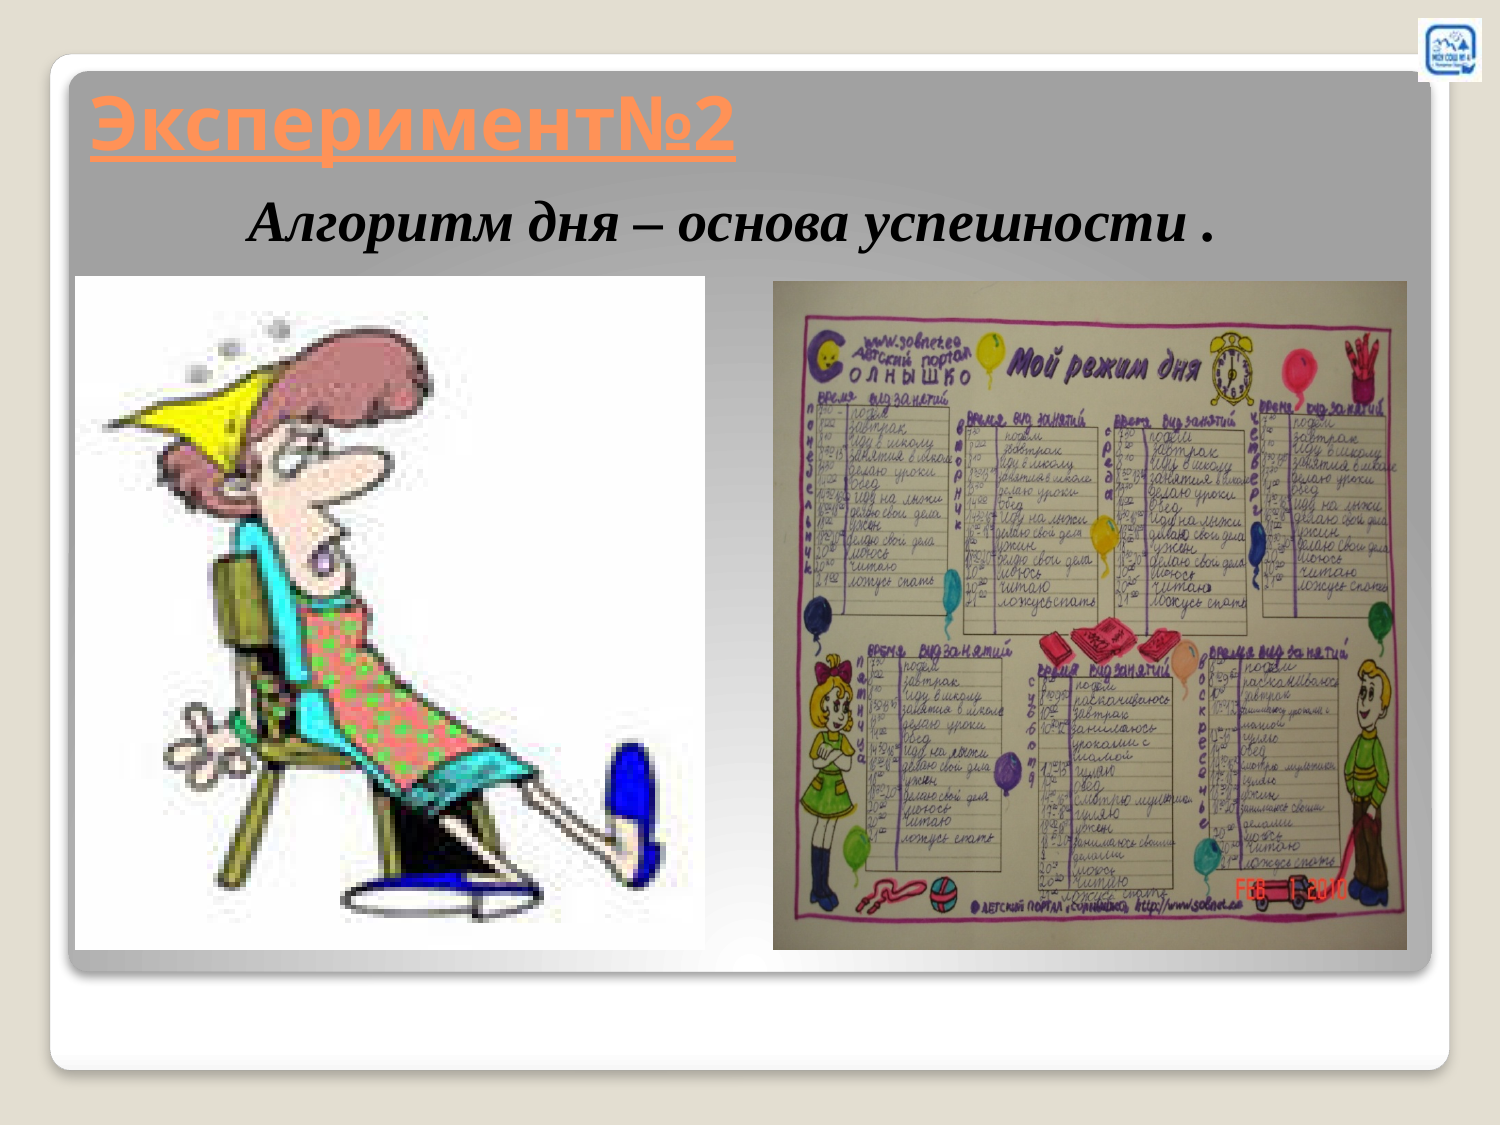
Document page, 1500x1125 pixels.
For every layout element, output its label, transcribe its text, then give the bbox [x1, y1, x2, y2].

picture [74, 276, 705, 950]
picture [773, 280, 1407, 950]
title Эксперимент№2 [75, 0, 1425, 174]
list [75, 184, 1425, 1005]
text_box Алгоритм дня – основа успешности . [82, 175, 1383, 261]
picture [1418, 18, 1482, 82]
